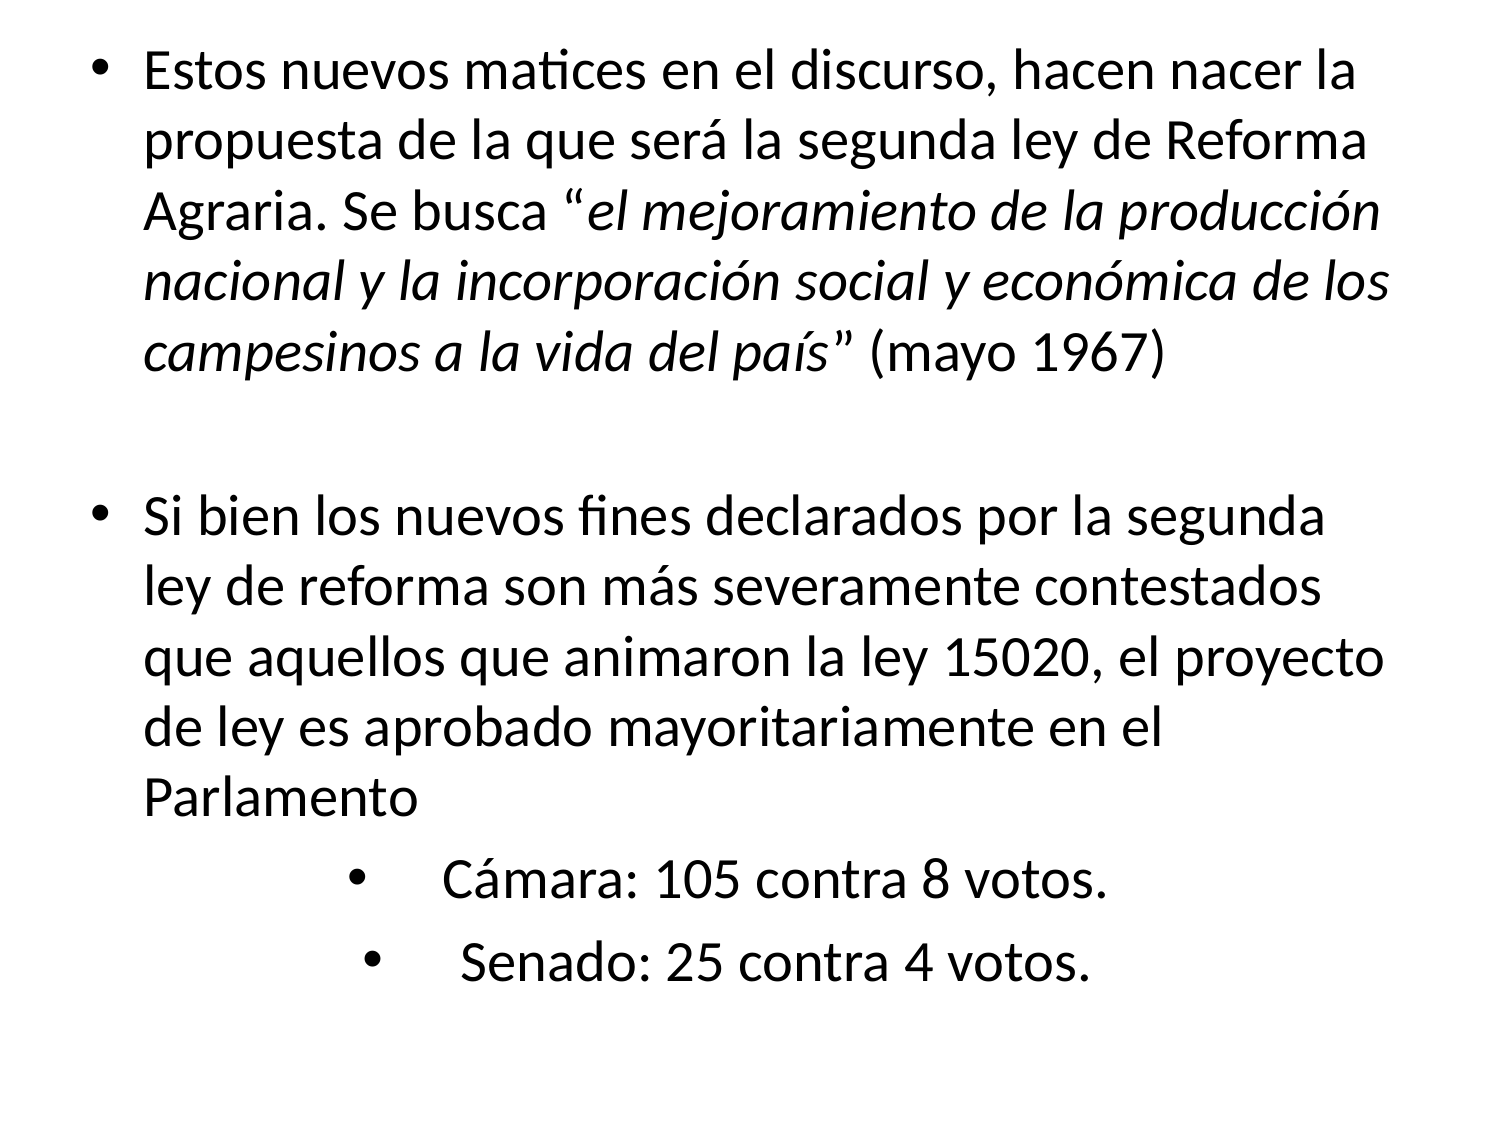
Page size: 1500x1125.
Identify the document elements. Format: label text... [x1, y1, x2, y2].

list Estos nuevos matices en el discurso, hacen nacer la propuesta de la que será la segunda ley de Reforma Agraria. Se busca “el mejoramiento de la producción nacional y la incorporación social y económica de los campesinos a la vida del país” (mayo 1967) Si bien los nuevos fines declarados por la segunda ley de reforma son más severamente contestados que aquellos que animaron la ley 15020, el proyecto de ley es aprobado mayoritariamente en el Parlamento Cámara: 105 contra 8 votos. Senado: 25 contra 4 votos. [75, 23, 1425, 1005]
